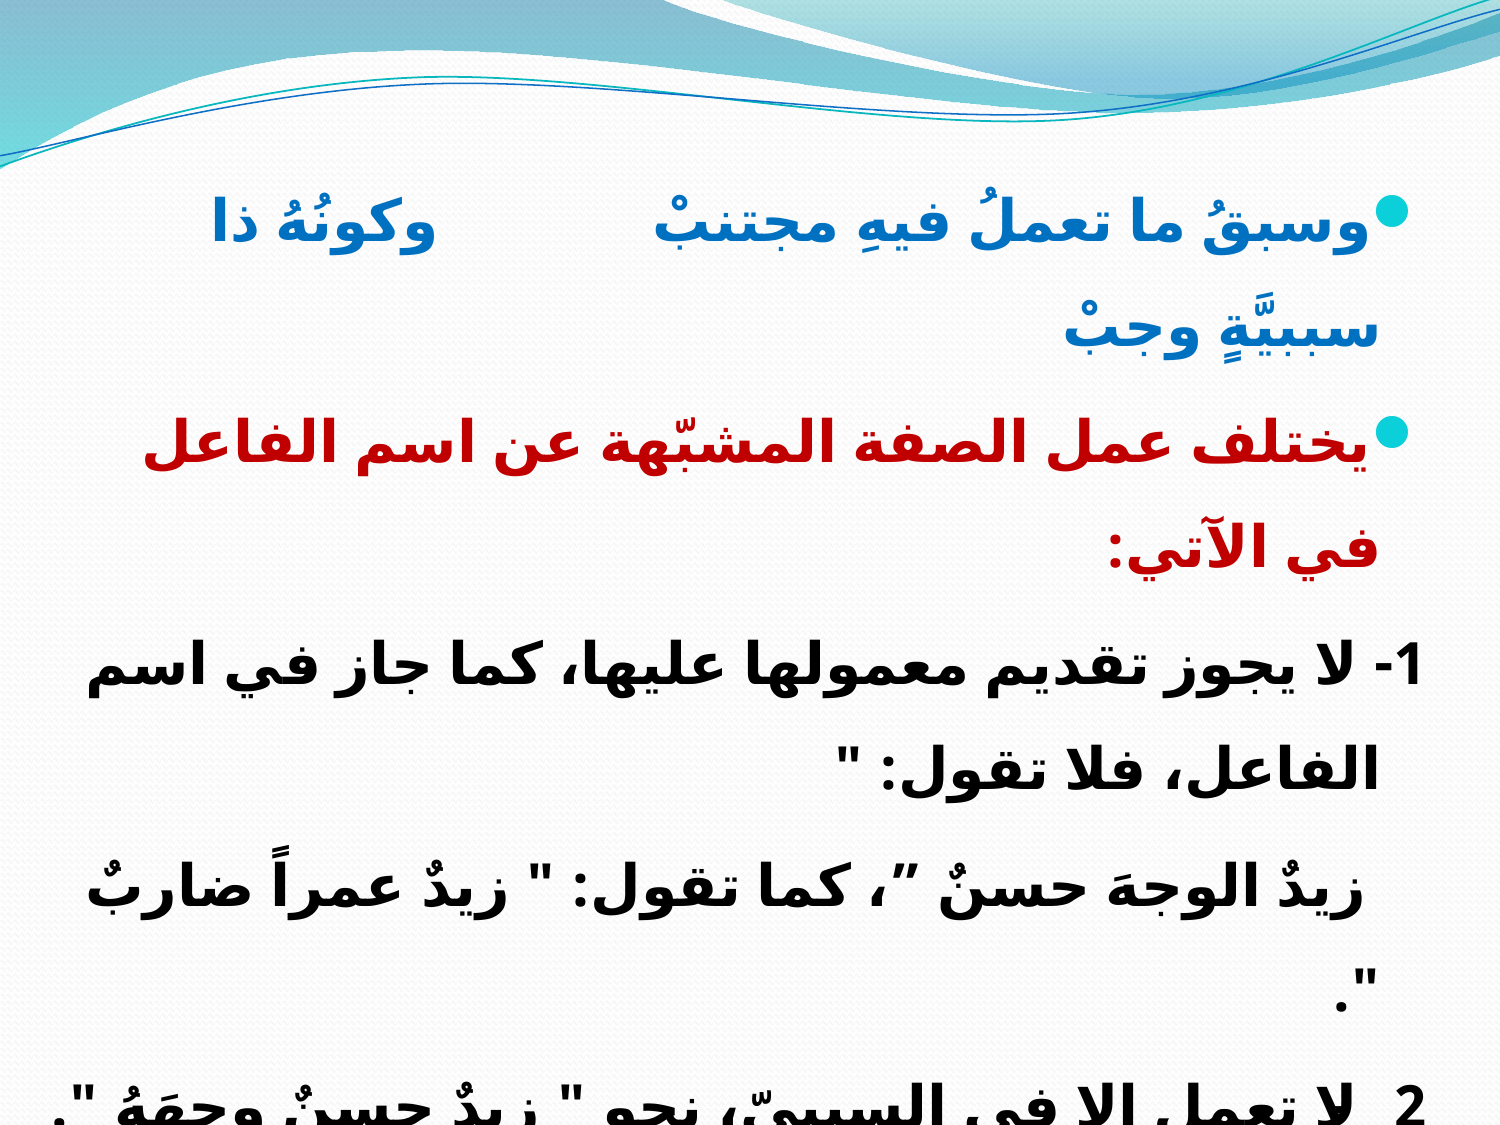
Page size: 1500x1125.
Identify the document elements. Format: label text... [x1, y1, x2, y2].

list وسبقُ ما تعملُ فيهِ مجتنبْ وكونُهُ ذا سببيَّةٍ وجبْ يختلف عمل الصفة المشبّهة عن اسم الفاعل في الآتي: 1- لا يجوز تقديم معمولها عليها، كما جاز في اسم الفاعل، فلا تقول: " زيدٌ الوجهَ حسنٌ ”، كما تقول: " زيدٌ عمراً ضاربٌ ". 2- لا تعمل إلا في السببيّ، نحو " زيدٌ حسنٌ وجهَهُ ". 3- لا تعمل في الأجنبي، فلا تقول " زيدٌ حسنٌ عمراً " واسم الفاعل يعمل في السببي، والأجنبى، نحو " زيدٌ ضاربٌ غلامَه، وضاربٌ عمراً ". [35, 140, 1442, 1067]
